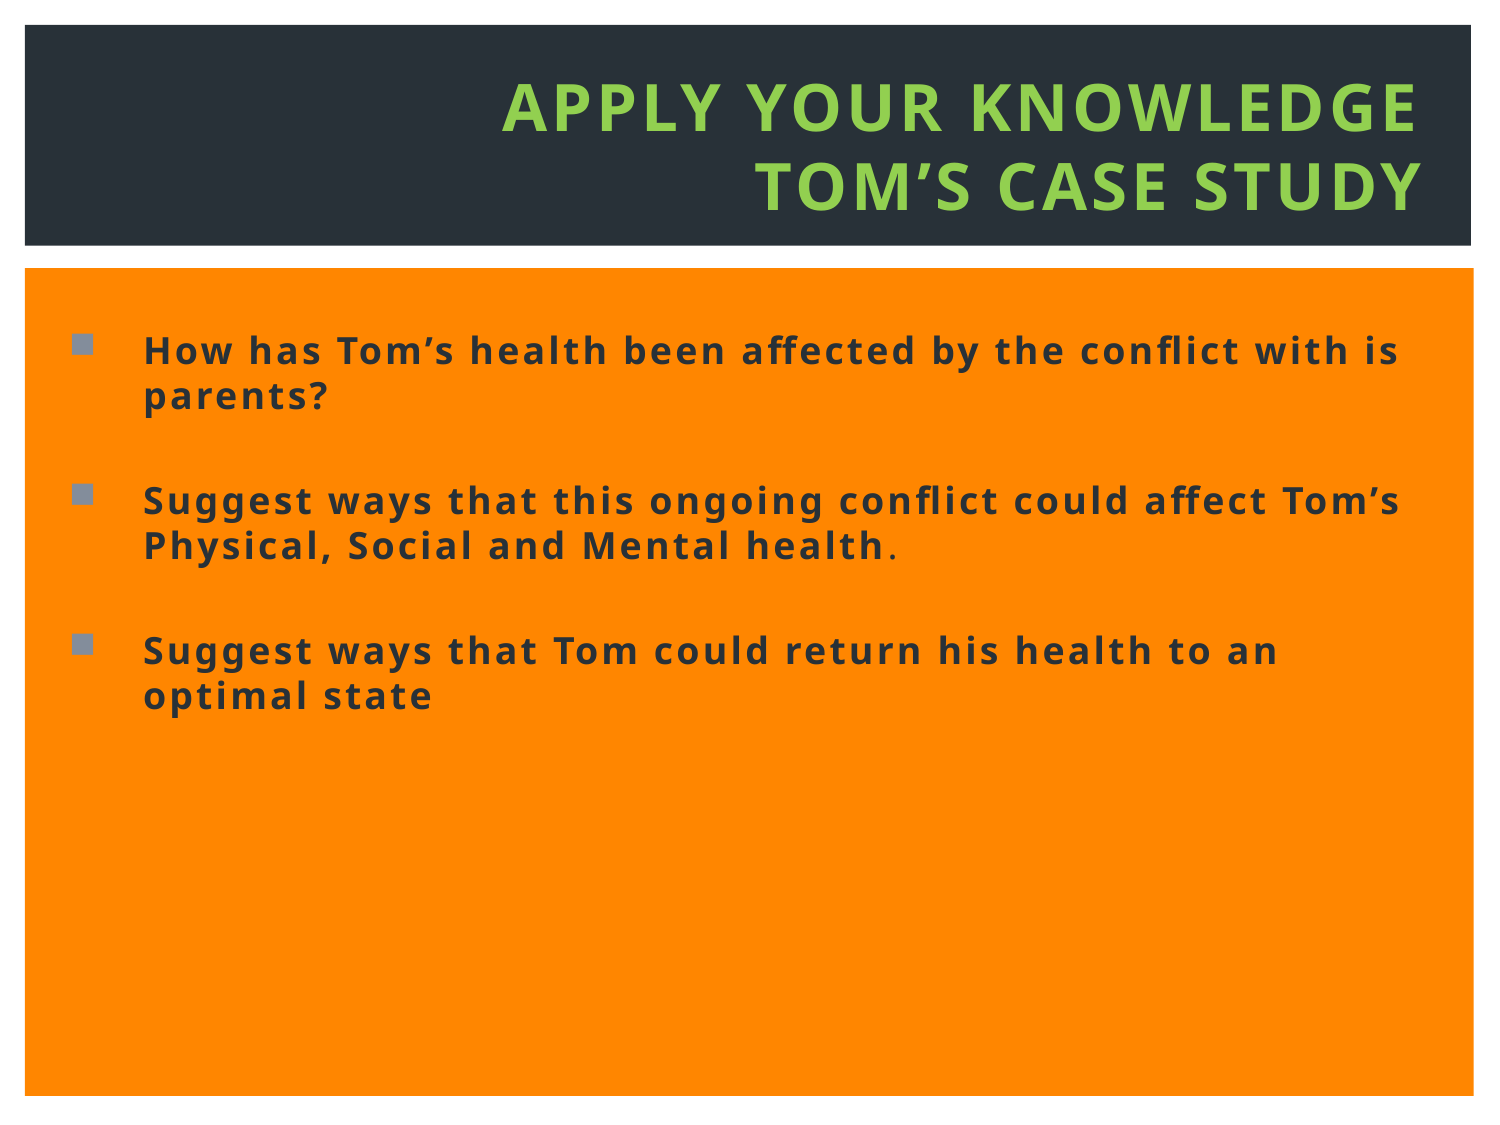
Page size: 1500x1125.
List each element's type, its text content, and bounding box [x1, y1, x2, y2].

title Apply Your Knowledge Tom’s Case Study [62, 58, 1438, 232]
list How has Tom’s health been affected by the conflict with is parents? Suggest ways that this ongoing conflict could affect Tom’s Physical, Social and Mental health. Suggest ways that Tom could return his health to an optimal state [53, 267, 1459, 1094]
